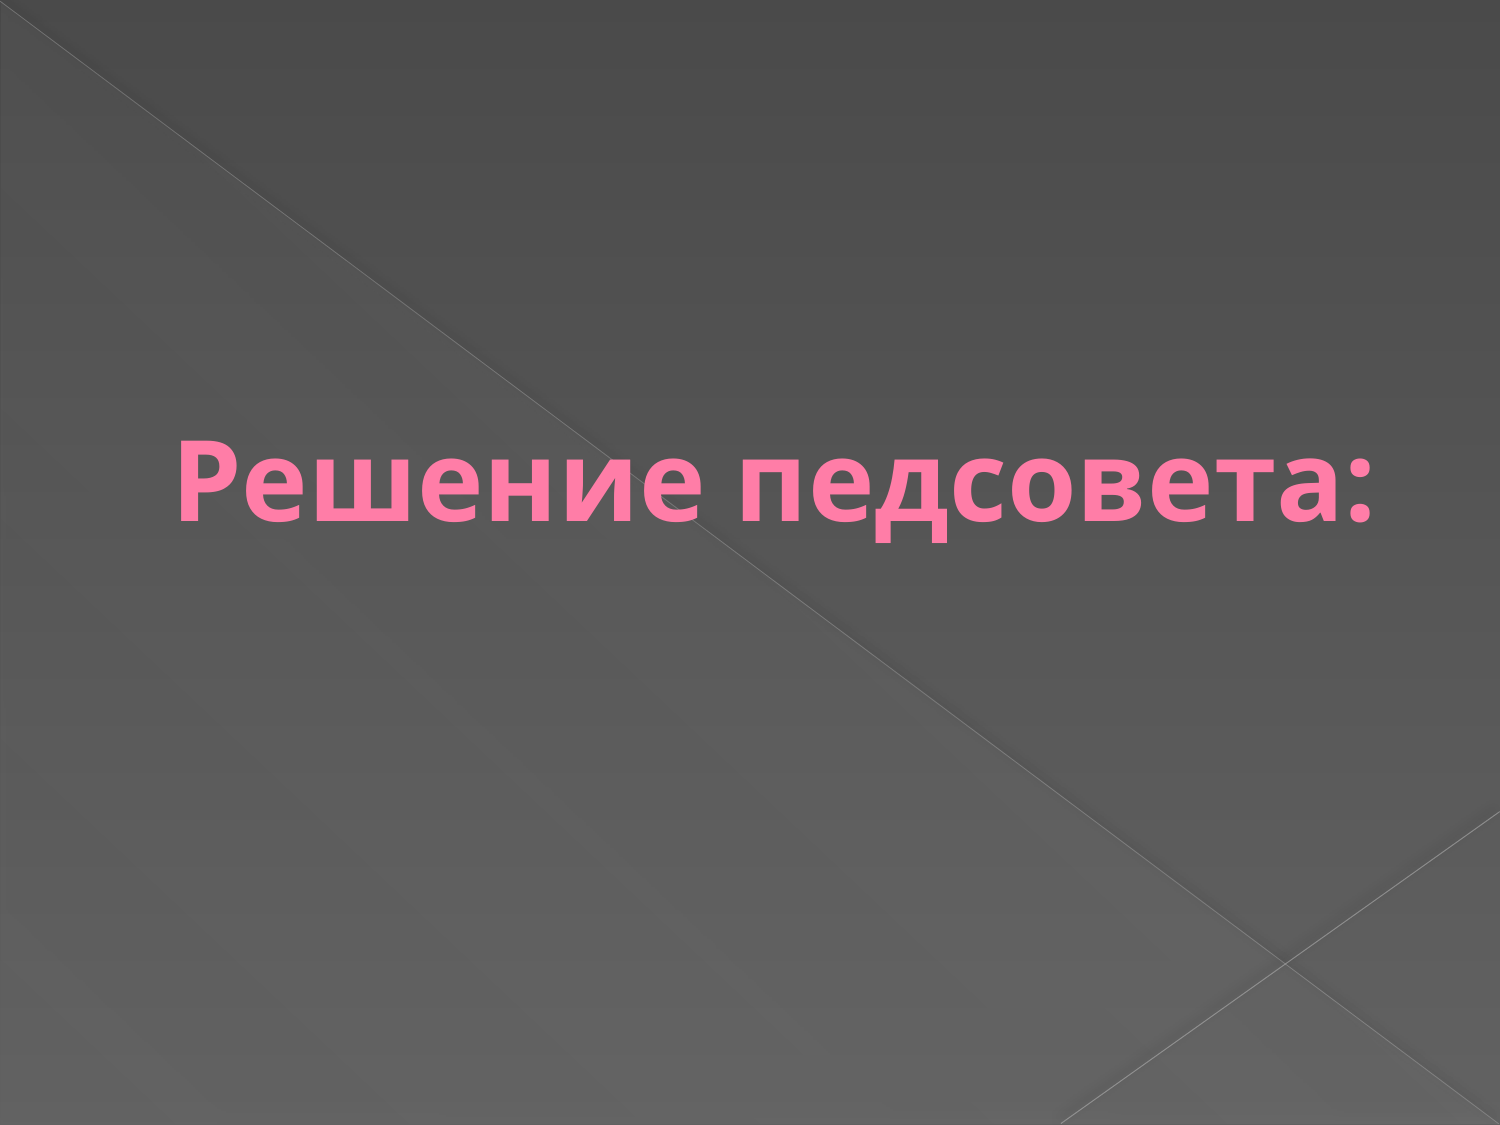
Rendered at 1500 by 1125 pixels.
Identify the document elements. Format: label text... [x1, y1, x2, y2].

title Решение педсовета: [76, 361, 1427, 592]
